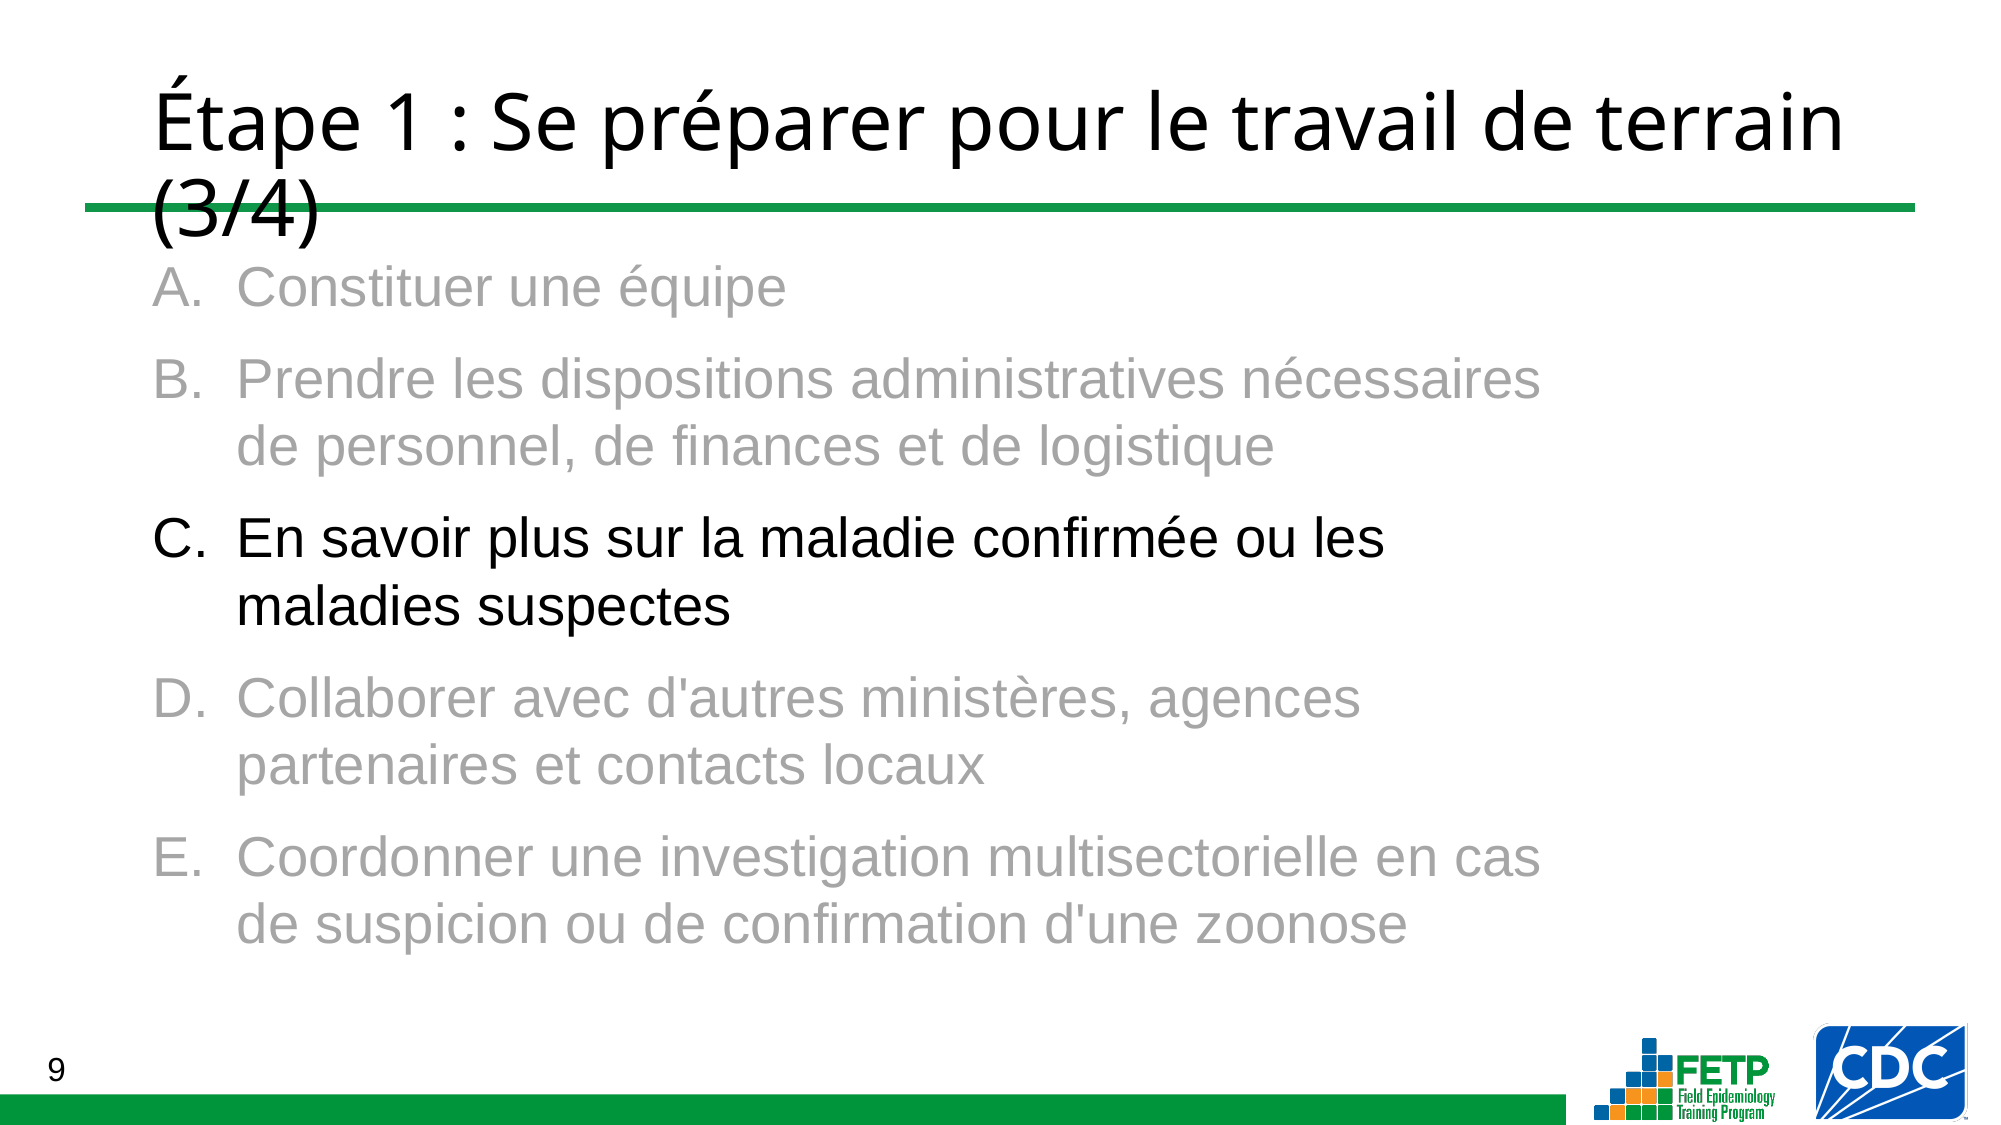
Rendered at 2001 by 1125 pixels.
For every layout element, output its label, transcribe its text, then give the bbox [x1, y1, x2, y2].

picture [1813, 1023, 1968, 1122]
title Étape 1 : Se préparer pour le travail de terrain (3/4) [137, 75, 1918, 207]
list Constituer une équipe Prendre les dispositions administratives nécessaires de personnel, de finances et de logistique En savoir plus sur la maladie confirmée ou les maladies suspectes Collaborer avec d'autres ministères, agences partenaires et contacts locaux Coordonner une investigation multisectorielle en cas de suspicion ou de confirmation d'une zoonose [137, 242, 1598, 1004]
picture [1594, 1038, 1775, 1122]
